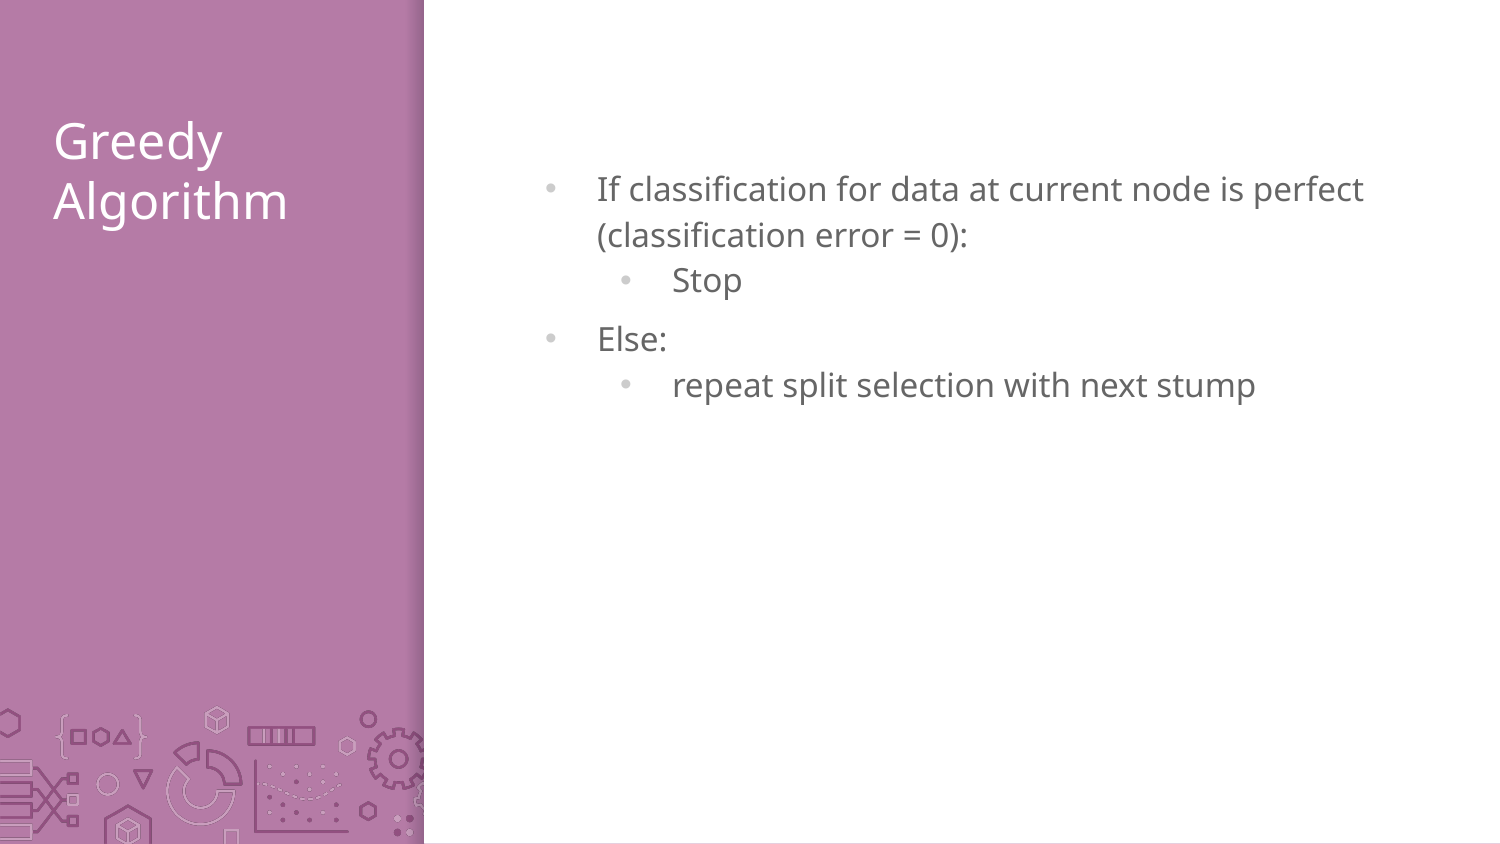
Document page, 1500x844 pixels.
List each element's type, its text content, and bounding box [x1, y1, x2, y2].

picture [0, 701, 424, 844]
list If classification for data at current node is perfect (classification error = 0): Stop Else: repeat split selection with next stump [506, 94, 1425, 748]
title Greedy Algorithm [38, 94, 375, 748]
